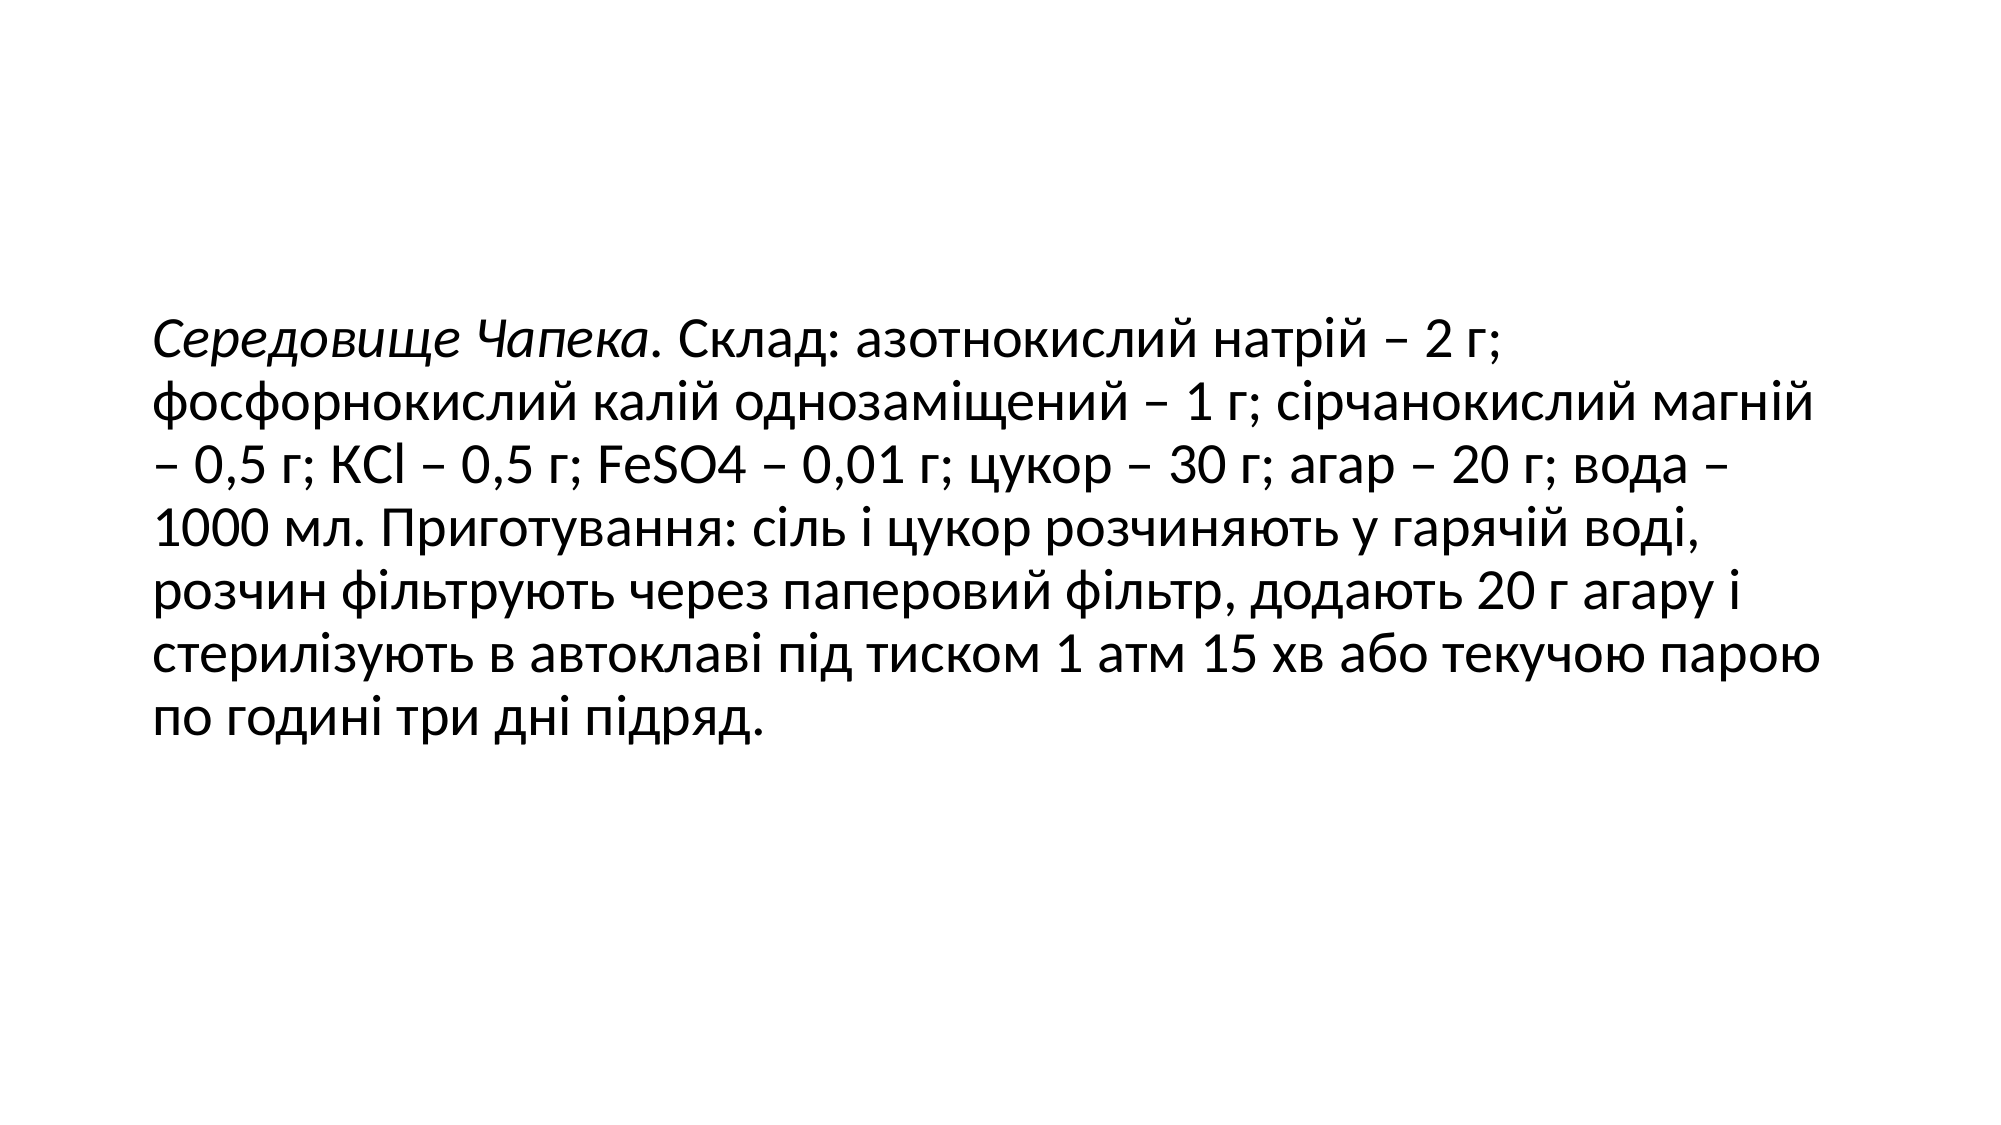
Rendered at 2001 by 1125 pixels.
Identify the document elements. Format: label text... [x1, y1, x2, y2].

list Середовище Чапека. Склад: азотнокислий натрій – 2 г; фосфорнокислий калій однозаміщений – 1 г; сірчанокислий магній – 0,5 г; КCl – 0,5 г; FeSO4 – 0,01 г; цукор – 30 г; агар – 20 г; вода – 1000 мл. Приготування: сіль і цукор розчиняють у гарячій воді, розчин фільтрують через паперовий фільтр, додають 20 г агару і стерилізують в автоклаві під тиском 1 атм 15 хв або текучою парою по годині три дні підряд. [137, 299, 1863, 1014]
